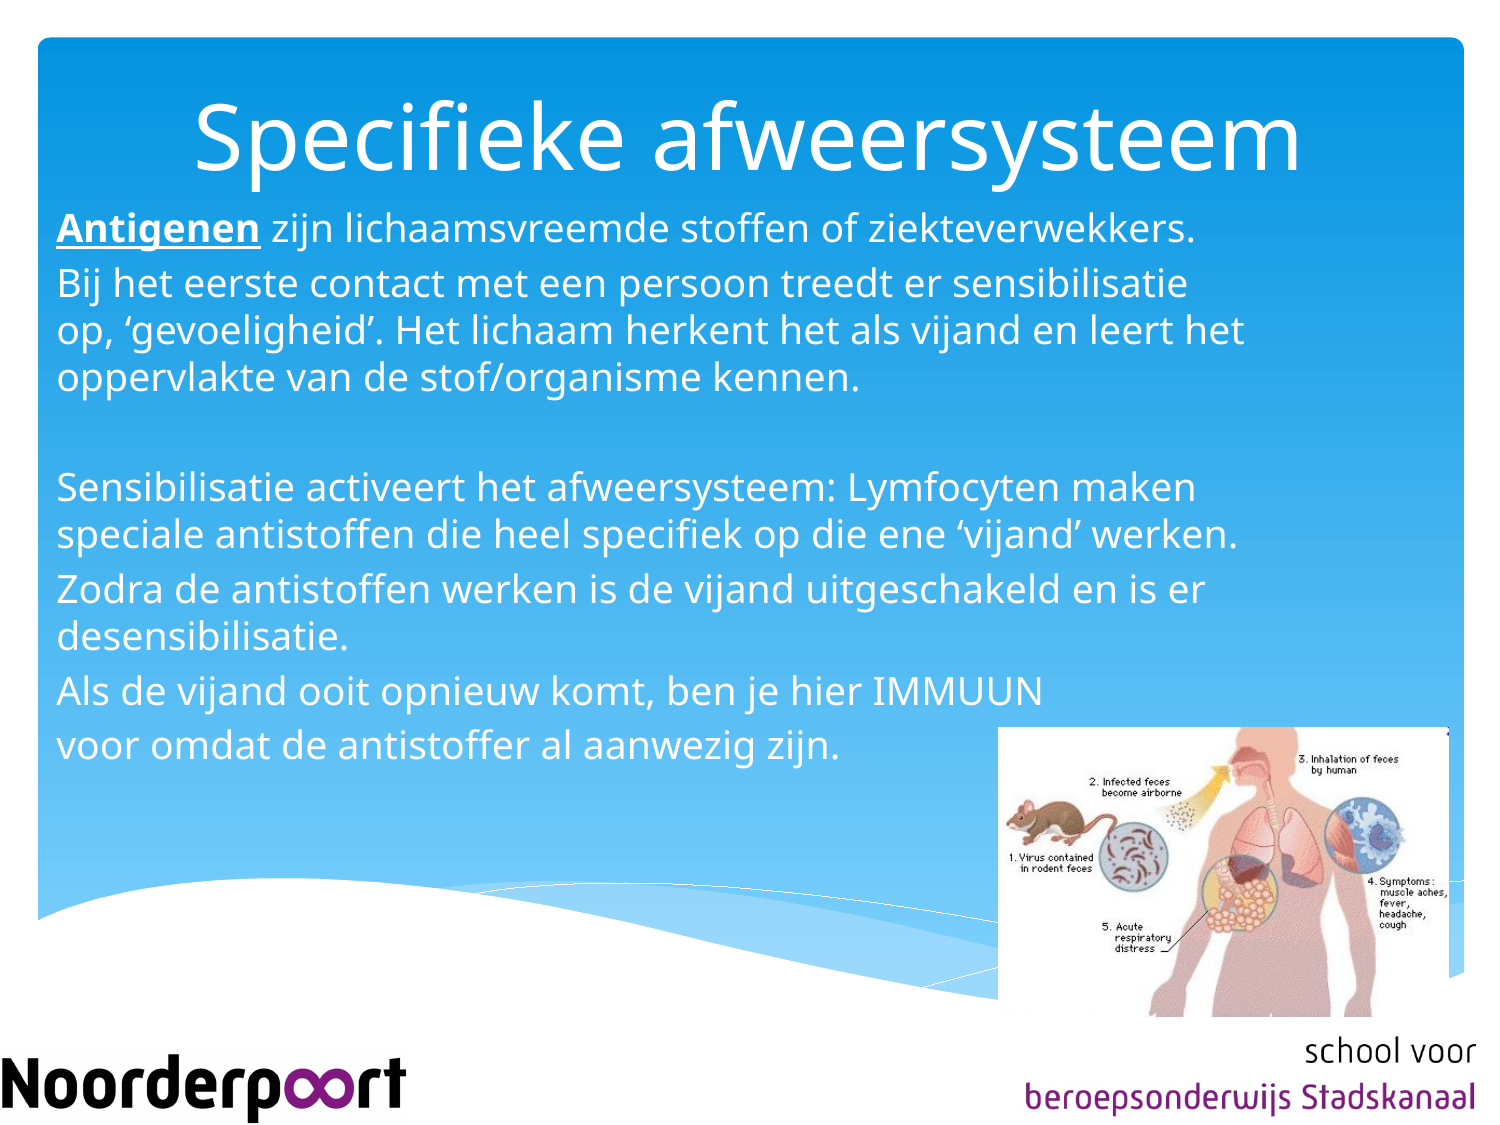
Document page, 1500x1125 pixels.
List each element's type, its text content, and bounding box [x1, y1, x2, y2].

title Specifieke afweersysteem [112, 42, 1388, 197]
subtitle Antigenen zijn lichaamsvreemde stoffen of ziekteverwekkers. Bij het eerste contact met een persoon treedt er sensibilisatie op, ‘gevoeligheid’. Het lichaam herkent het als vijand en leert het oppervlakte van de stof/organisme kennen. Sensibilisatie activeert het afweersysteem: Lymfocyten maken speciale antistoffen die heel specifiek op die ene ‘vijand’ werken. Zodra de antistoffen werken is de vijand uitgeschakeld en is er desensibilisatie. Als de vijand ooit opnieuw komt, ben je hier IMMUUN voor omdat de antistoffer al aanwezig zijn. [41, 196, 1264, 820]
picture [0, 1051, 408, 1125]
picture [997, 727, 1500, 1125]
